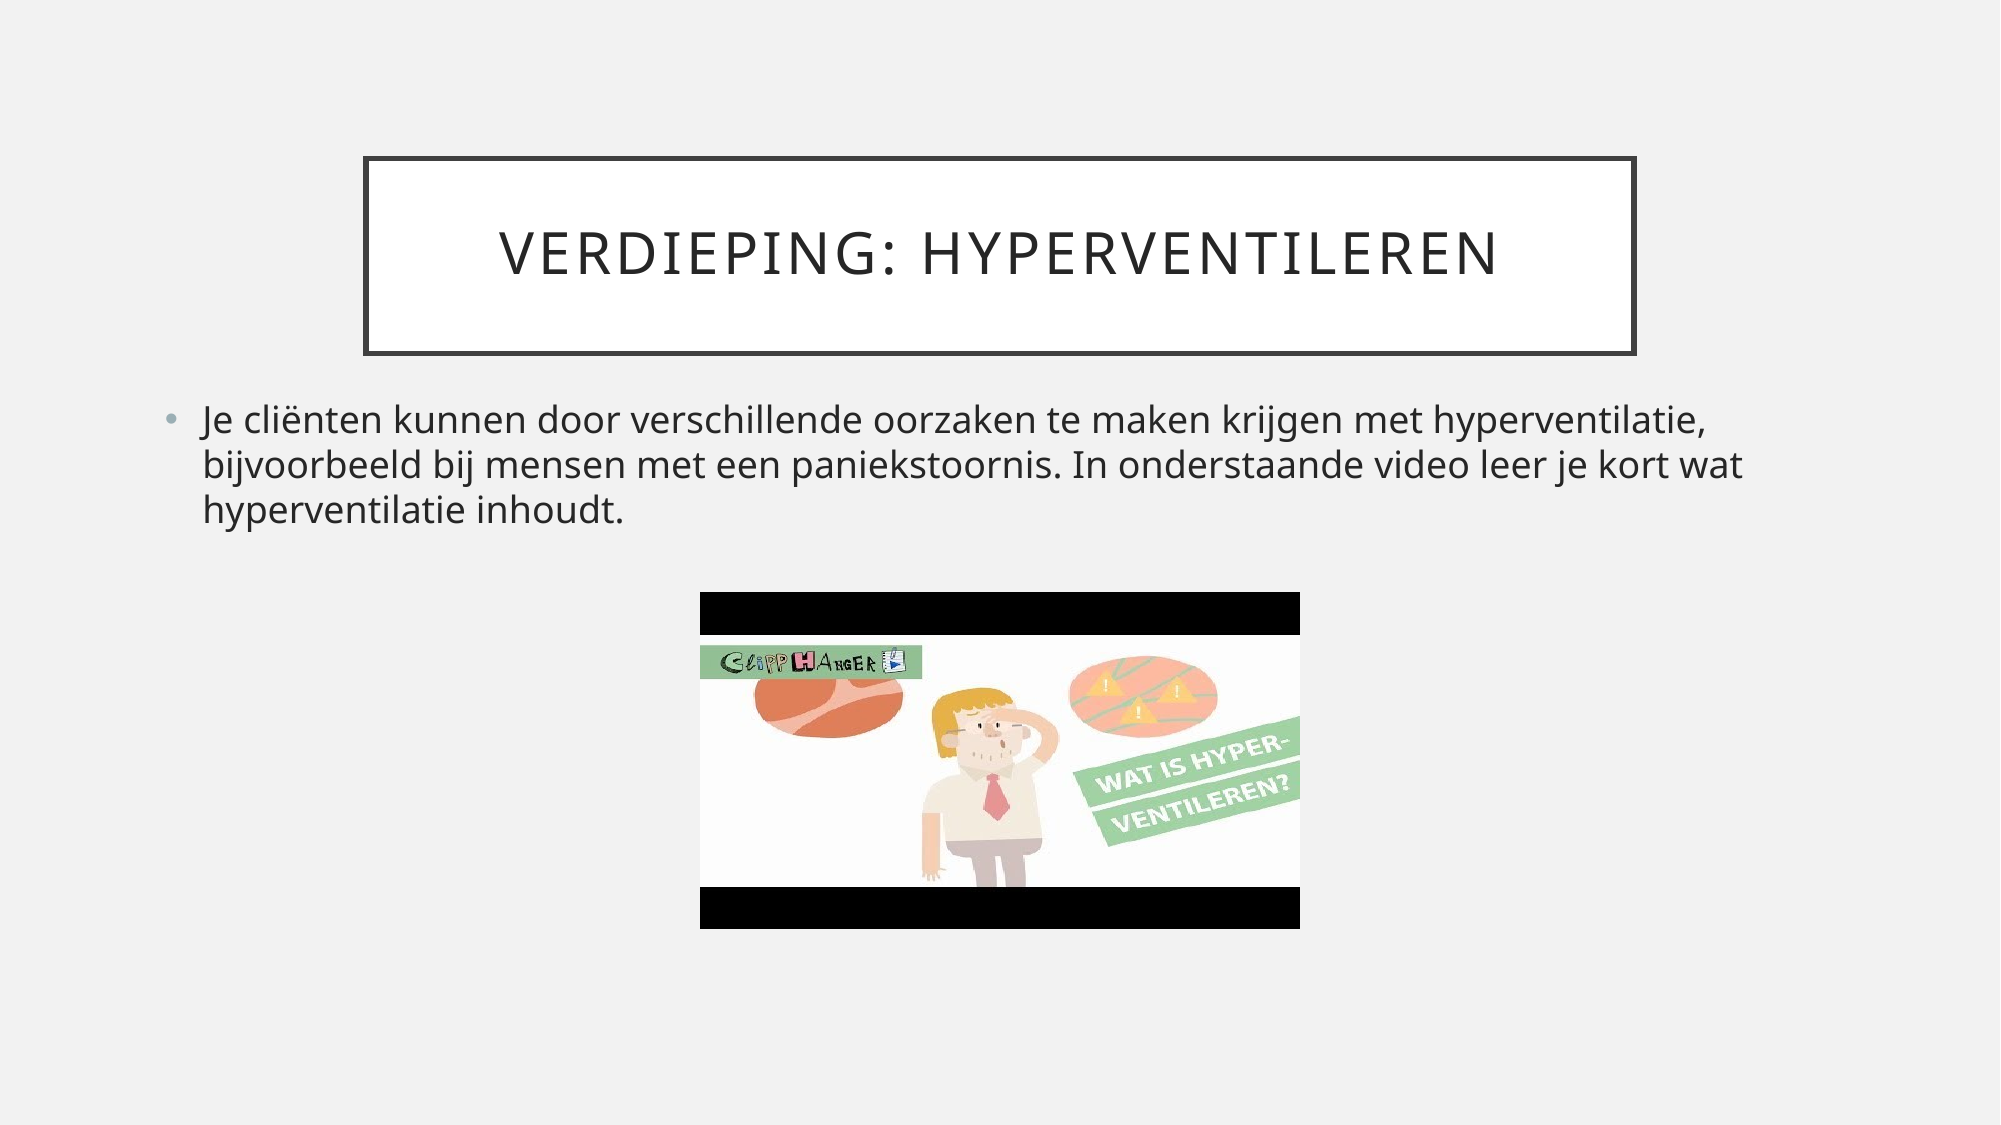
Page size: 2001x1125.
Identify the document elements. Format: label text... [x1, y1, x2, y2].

list Je cliënten kunnen door verschillende oorzaken te maken krijgen met hyperventilatie, bijvoorbeeld bij mensen met een paniekstoornis. In onderstaande video leer je kort wat hyperventilatie inhoudt. [149, 388, 1850, 950]
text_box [699, 591, 1300, 930]
title Verdieping: hyperventileren [363, 156, 1637, 356]
